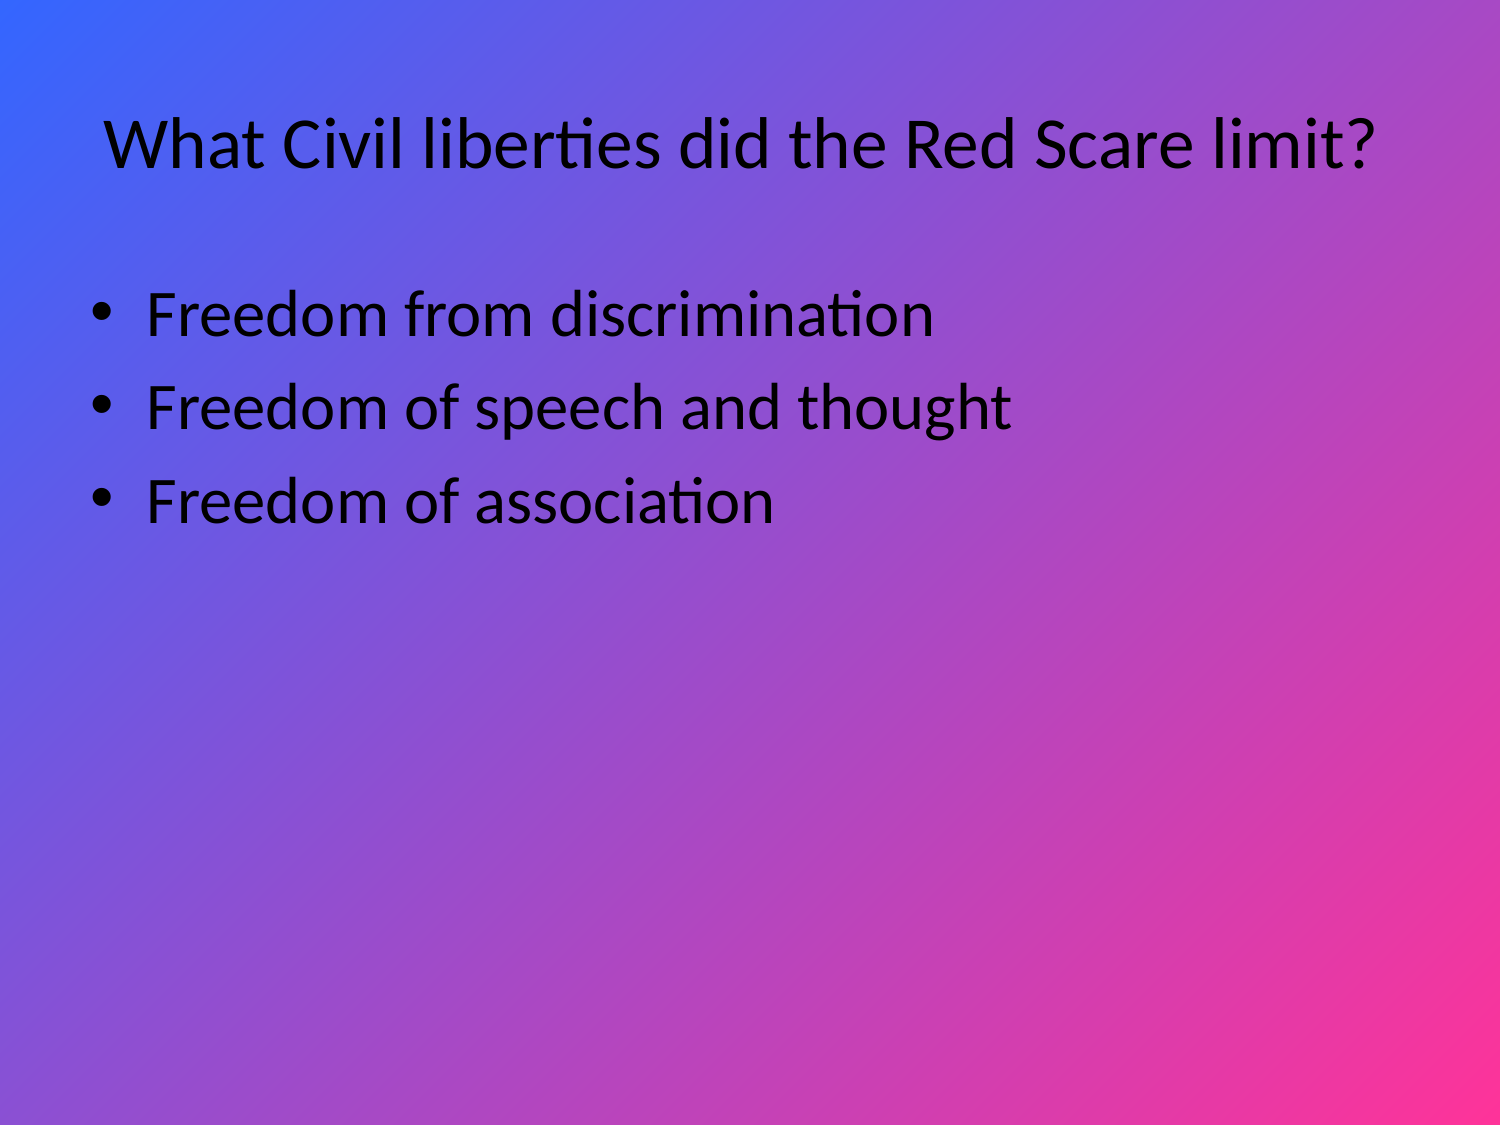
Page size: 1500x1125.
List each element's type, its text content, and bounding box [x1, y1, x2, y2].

list Freedom from discrimination Freedom of speech and thought Freedom of association [75, 262, 1425, 1005]
title What Civil liberties did the Red Scare limit? [75, 45, 1425, 233]
